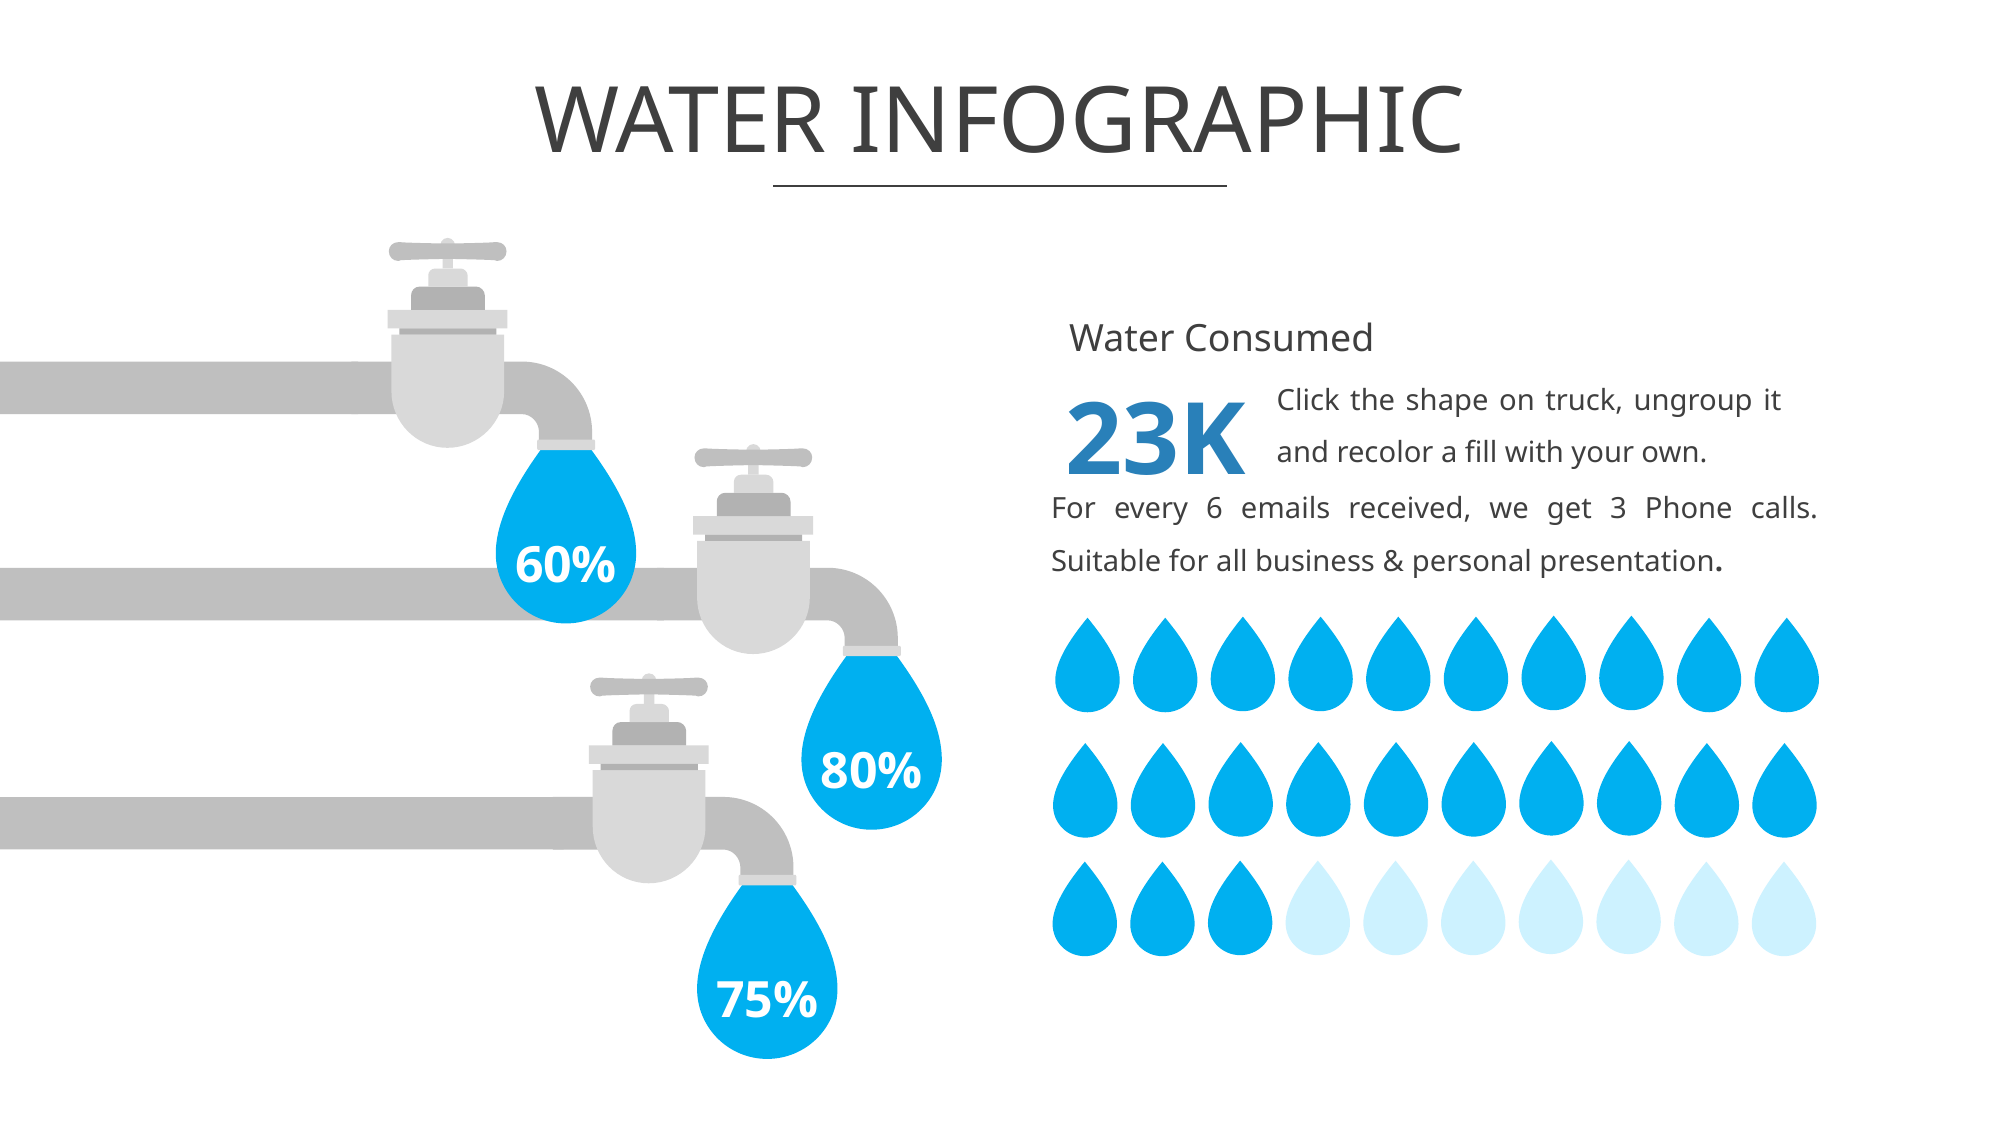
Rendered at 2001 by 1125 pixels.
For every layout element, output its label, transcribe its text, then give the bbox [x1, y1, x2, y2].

text_box [701, 886, 834, 960]
text_box [588, 567, 657, 621]
text_box [834, 963, 838, 1011]
text_box [495, 451, 637, 578]
title WATER INFOGRAPHIC [137, 59, 1863, 186]
text_box [715, 1036, 820, 1059]
text_box [818, 806, 925, 830]
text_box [1053, 740, 1817, 838]
text_box [0, 797, 552, 850]
text_box [938, 732, 942, 783]
text_box [697, 962, 701, 1013]
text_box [1055, 615, 1819, 713]
text_box 80% [805, 731, 938, 806]
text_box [351, 237, 596, 450]
text_box 23K [1050, 366, 1261, 502]
text_box [805, 657, 938, 731]
text_box Water Consumed [1054, 306, 1390, 366]
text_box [657, 444, 901, 657]
text_box [0, 361, 351, 415]
text_box Click the shape on truck, ungroup it and recolor a fill with your own. [1261, 356, 1797, 476]
text_box 60% [500, 525, 632, 600]
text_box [1052, 859, 1817, 957]
text_box [801, 734, 805, 782]
text_box [513, 600, 619, 624]
text_box [0, 567, 544, 621]
text_box For every 6 emails received, we get 3 Phone calls. Suitable for all business & personal presentation. [1036, 464, 1834, 585]
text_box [552, 673, 797, 886]
text_box 75% [701, 960, 834, 1036]
